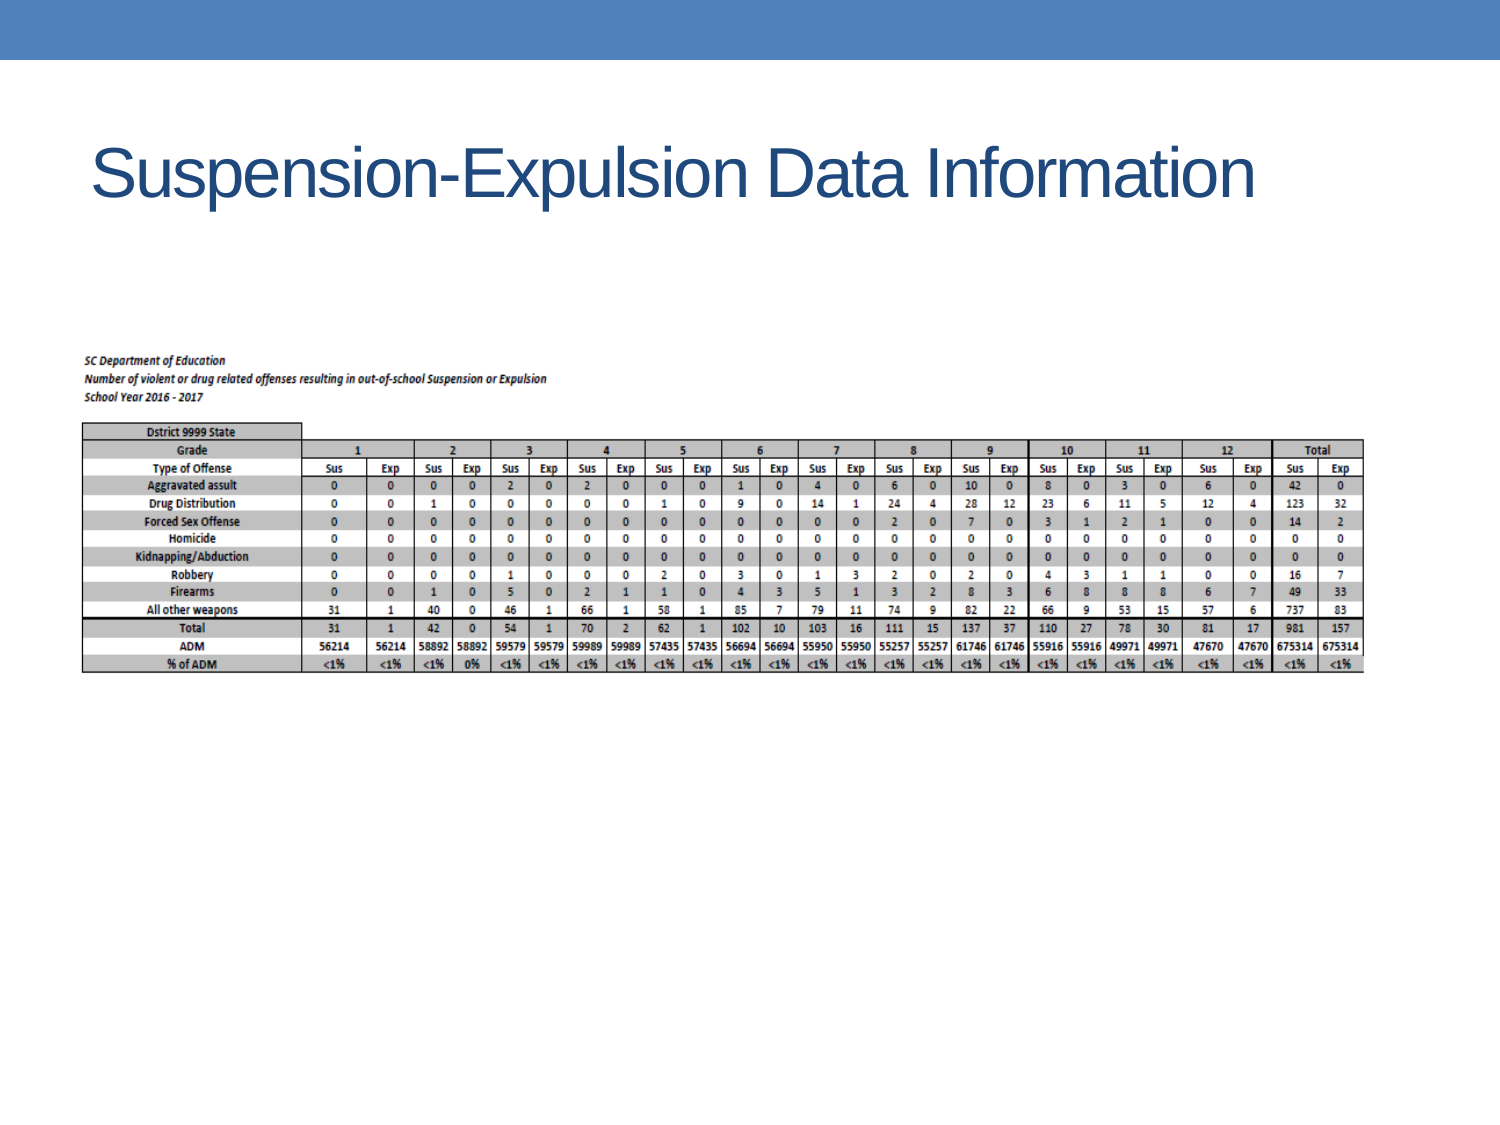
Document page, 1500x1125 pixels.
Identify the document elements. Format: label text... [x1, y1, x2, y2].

title Suspension-Expulsion Data Information [75, 87, 1425, 250]
picture [74, 312, 1380, 813]
